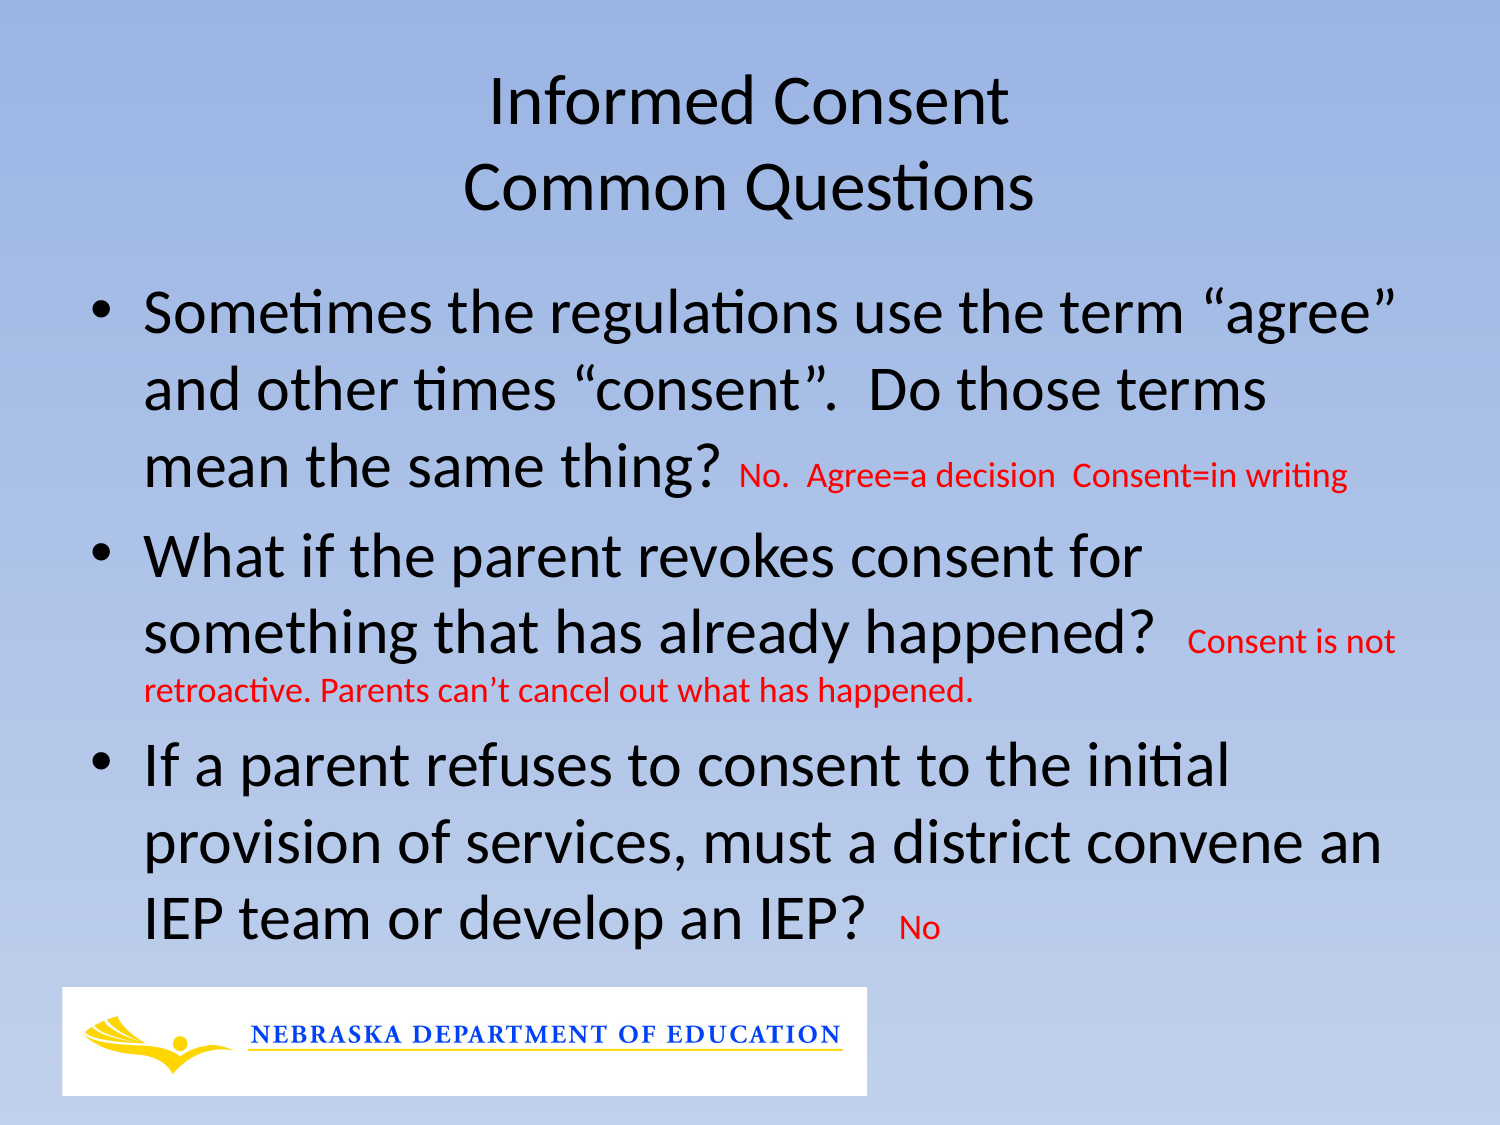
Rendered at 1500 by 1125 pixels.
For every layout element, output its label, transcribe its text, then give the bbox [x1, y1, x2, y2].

title Informed Consent Common Questions [75, 45, 1425, 233]
list Sometimes the regulations use the term “agree” and other times “consent”. Do those terms mean the same thing? No. Agree=a decision Consent=in writing What if the parent revokes consent for something that has already happened? Consent is not retroactive. Parents can’t cancel out what has happened. If a parent refuses to consent to the initial provision of services, must a district convene an IEP team or develop an IEP? No [75, 262, 1425, 1005]
picture [62, 987, 868, 1096]
